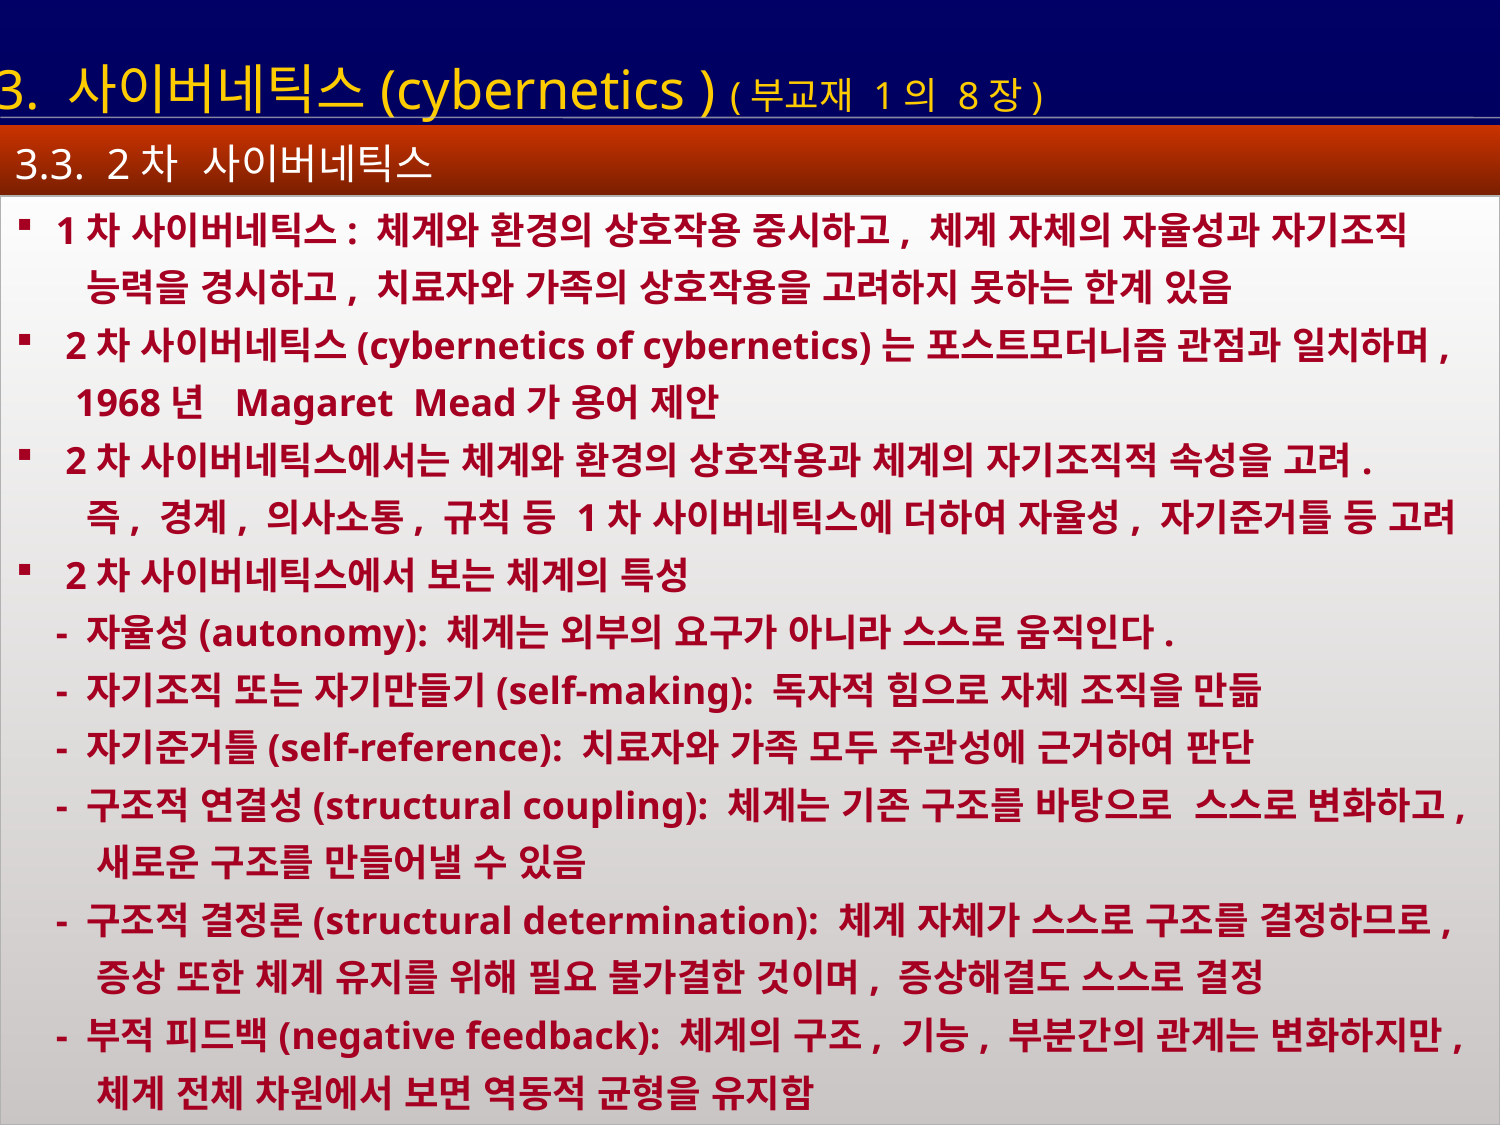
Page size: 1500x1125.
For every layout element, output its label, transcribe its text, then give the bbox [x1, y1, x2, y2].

text_box 3. 사이버네틱스(cybernetics ) (부교재 1의 8장) [0, 118, 1058, 124]
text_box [0, 125, 1500, 1125]
text_box 3. 사이버네틱스(cybernetics ) (부교재 1의 8장) [0, 48, 1058, 117]
